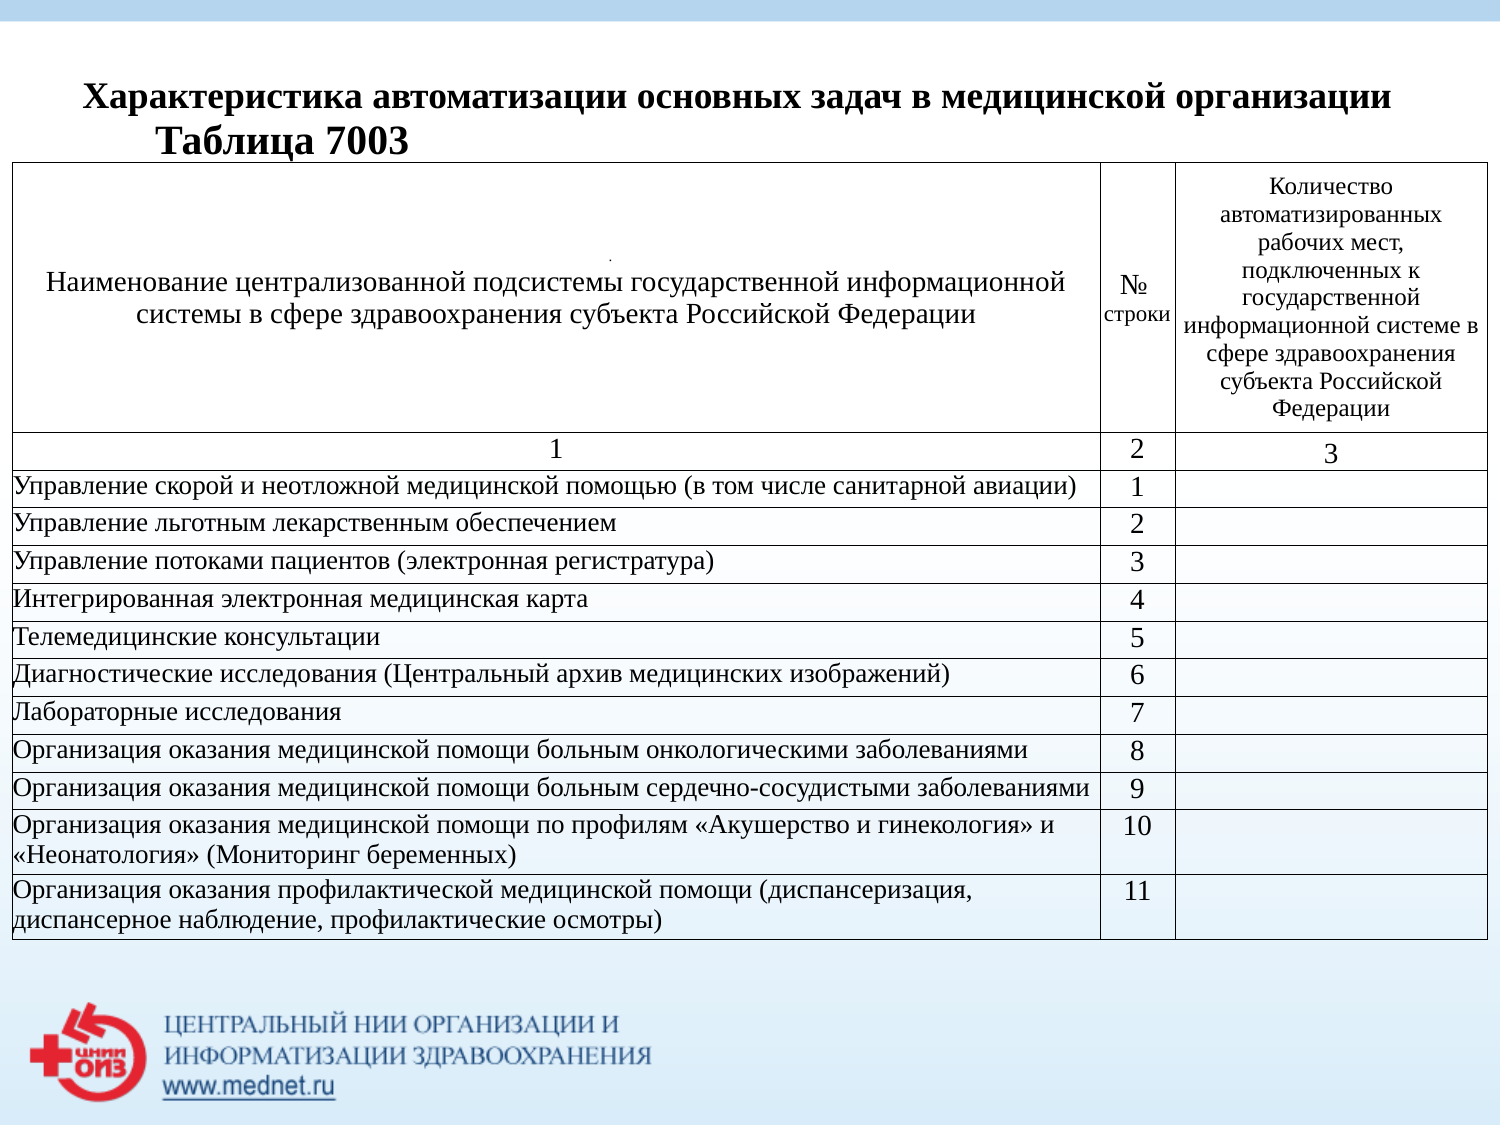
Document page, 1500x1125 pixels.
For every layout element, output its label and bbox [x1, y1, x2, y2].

table_cell [1101, 584, 1175, 621]
table_cell [1176, 875, 1487, 939]
table_cell [1101, 735, 1175, 772]
picture [0, 0, 1500, 1125]
table_cell [1176, 773, 1487, 809]
table_cell [1176, 584, 1487, 621]
table_cell [1176, 622, 1487, 658]
table_cell [1101, 773, 1175, 809]
title [50, 125, 525, 162]
table_cell [13, 810, 1100, 874]
table_cell [13, 622, 1100, 658]
table_cell [1101, 433, 1175, 470]
table_cell [1176, 810, 1487, 874]
table_cell [1176, 659, 1487, 696]
table_cell [13, 471, 1100, 507]
table_cell [1101, 471, 1175, 507]
table_cell [13, 508, 1100, 545]
table_cell [13, 546, 1100, 583]
table_cell [13, 875, 1100, 939]
table_cell [1101, 508, 1175, 545]
table_cell [1176, 546, 1487, 583]
table_cell [13, 584, 1100, 621]
table_cell [1101, 659, 1175, 696]
table_cell [1101, 622, 1175, 658]
table_header [1101, 163, 1175, 432]
table_cell [1176, 697, 1487, 734]
table_cell [1176, 471, 1487, 507]
table_cell [13, 735, 1100, 772]
table_cell [1176, 735, 1487, 772]
table_cell [13, 433, 1100, 470]
table_header [1176, 163, 1487, 432]
table_cell [1101, 546, 1175, 583]
table_cell [13, 697, 1100, 734]
table_cell [1101, 697, 1175, 734]
table_cell [13, 773, 1100, 809]
text_box [37, 62, 1438, 125]
table_header [13, 163, 1100, 432]
table_cell [1101, 875, 1175, 939]
table_cell [1101, 810, 1175, 874]
table_cell [1176, 433, 1487, 470]
table_cell [1176, 508, 1487, 545]
table_cell [13, 659, 1100, 696]
